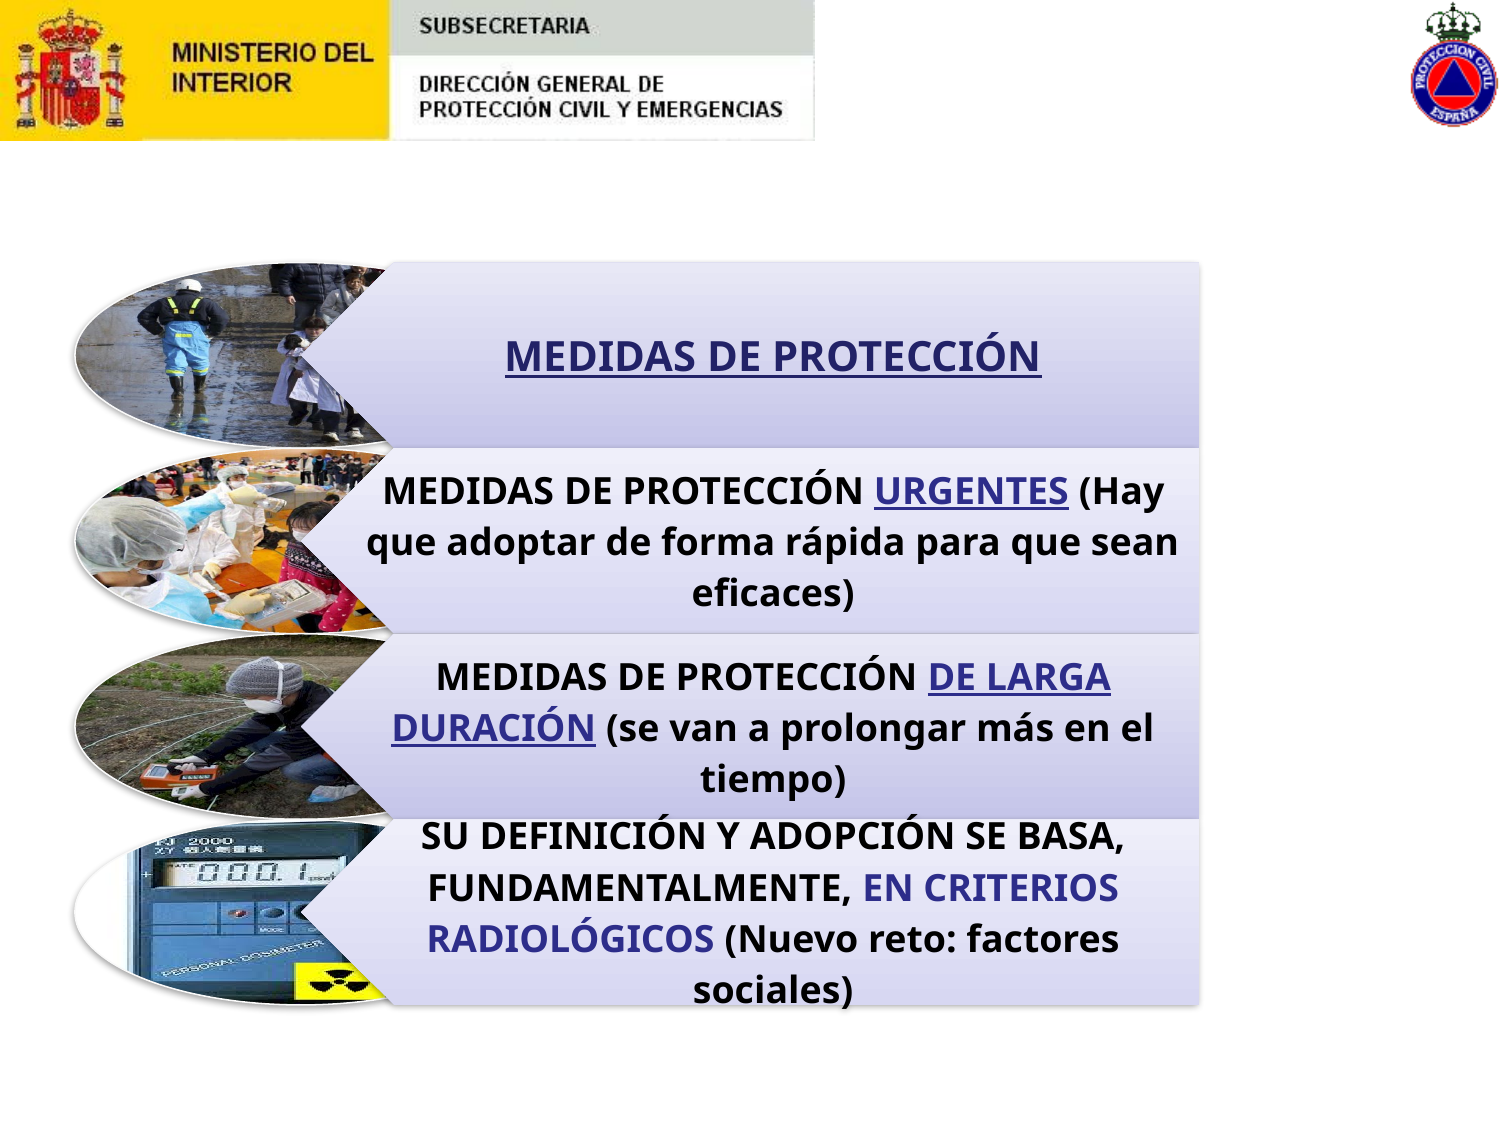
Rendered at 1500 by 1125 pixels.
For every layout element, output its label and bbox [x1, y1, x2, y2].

picture [1408, 0, 1500, 132]
picture [0, 0, 815, 141]
text_box [74, 262, 1426, 1006]
